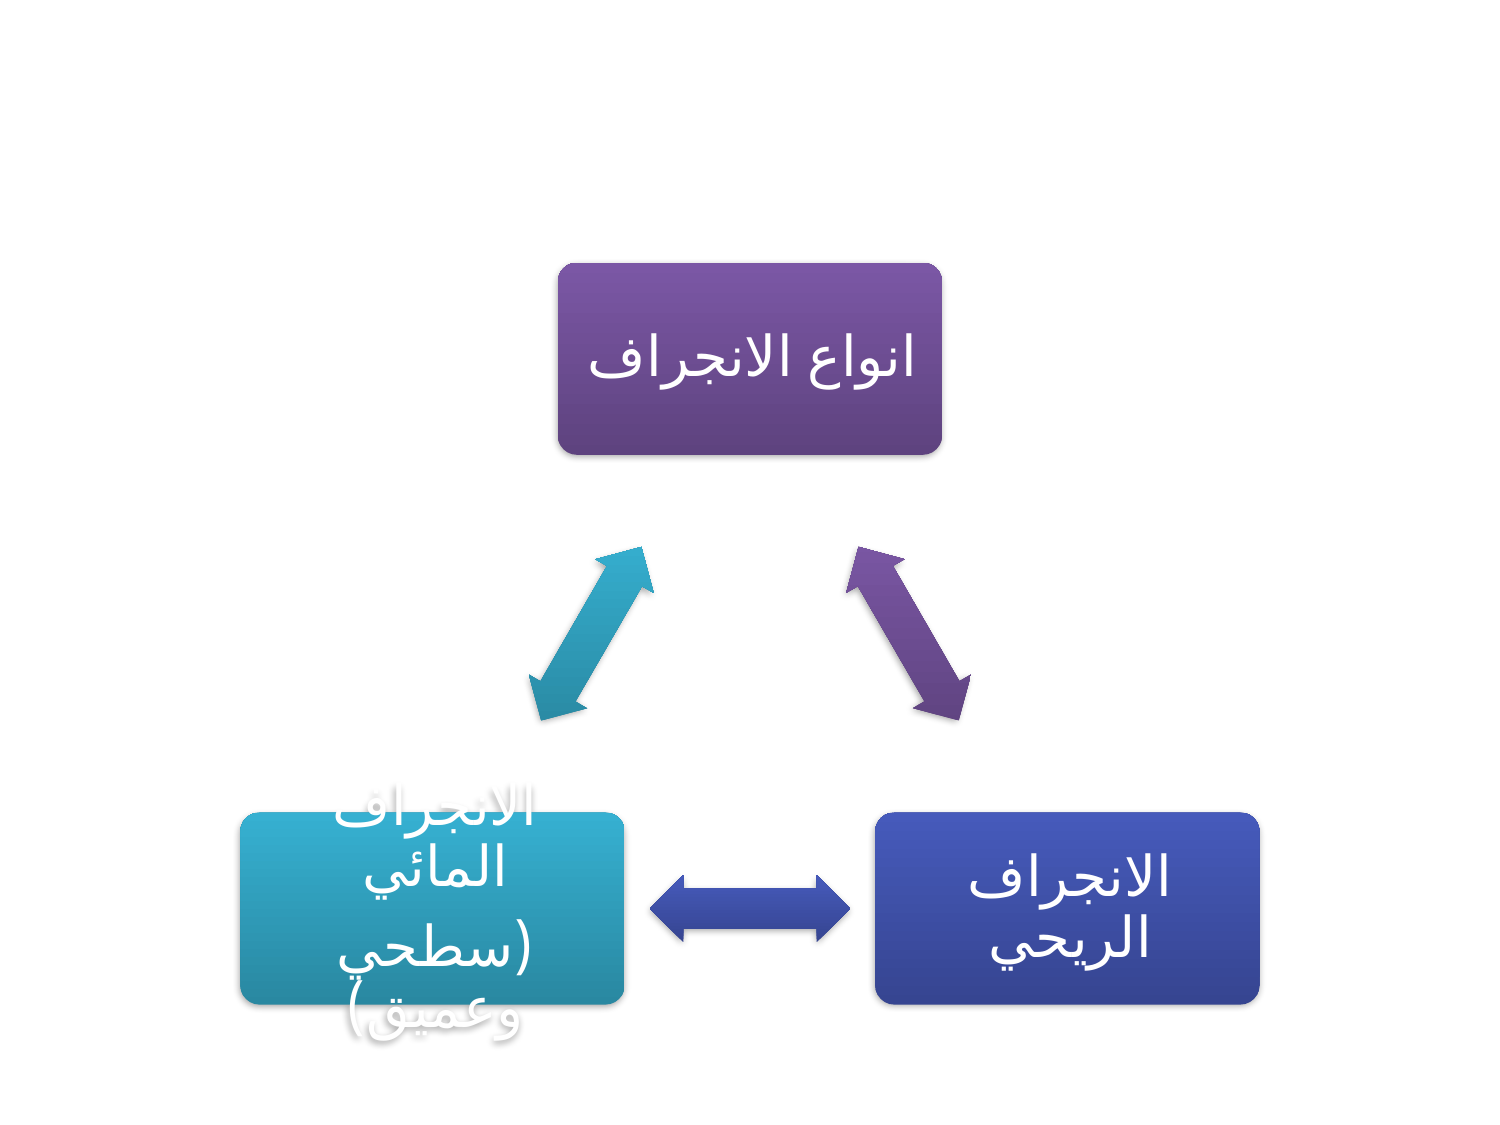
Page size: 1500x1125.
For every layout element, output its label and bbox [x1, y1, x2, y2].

list [74, 262, 1426, 1006]
